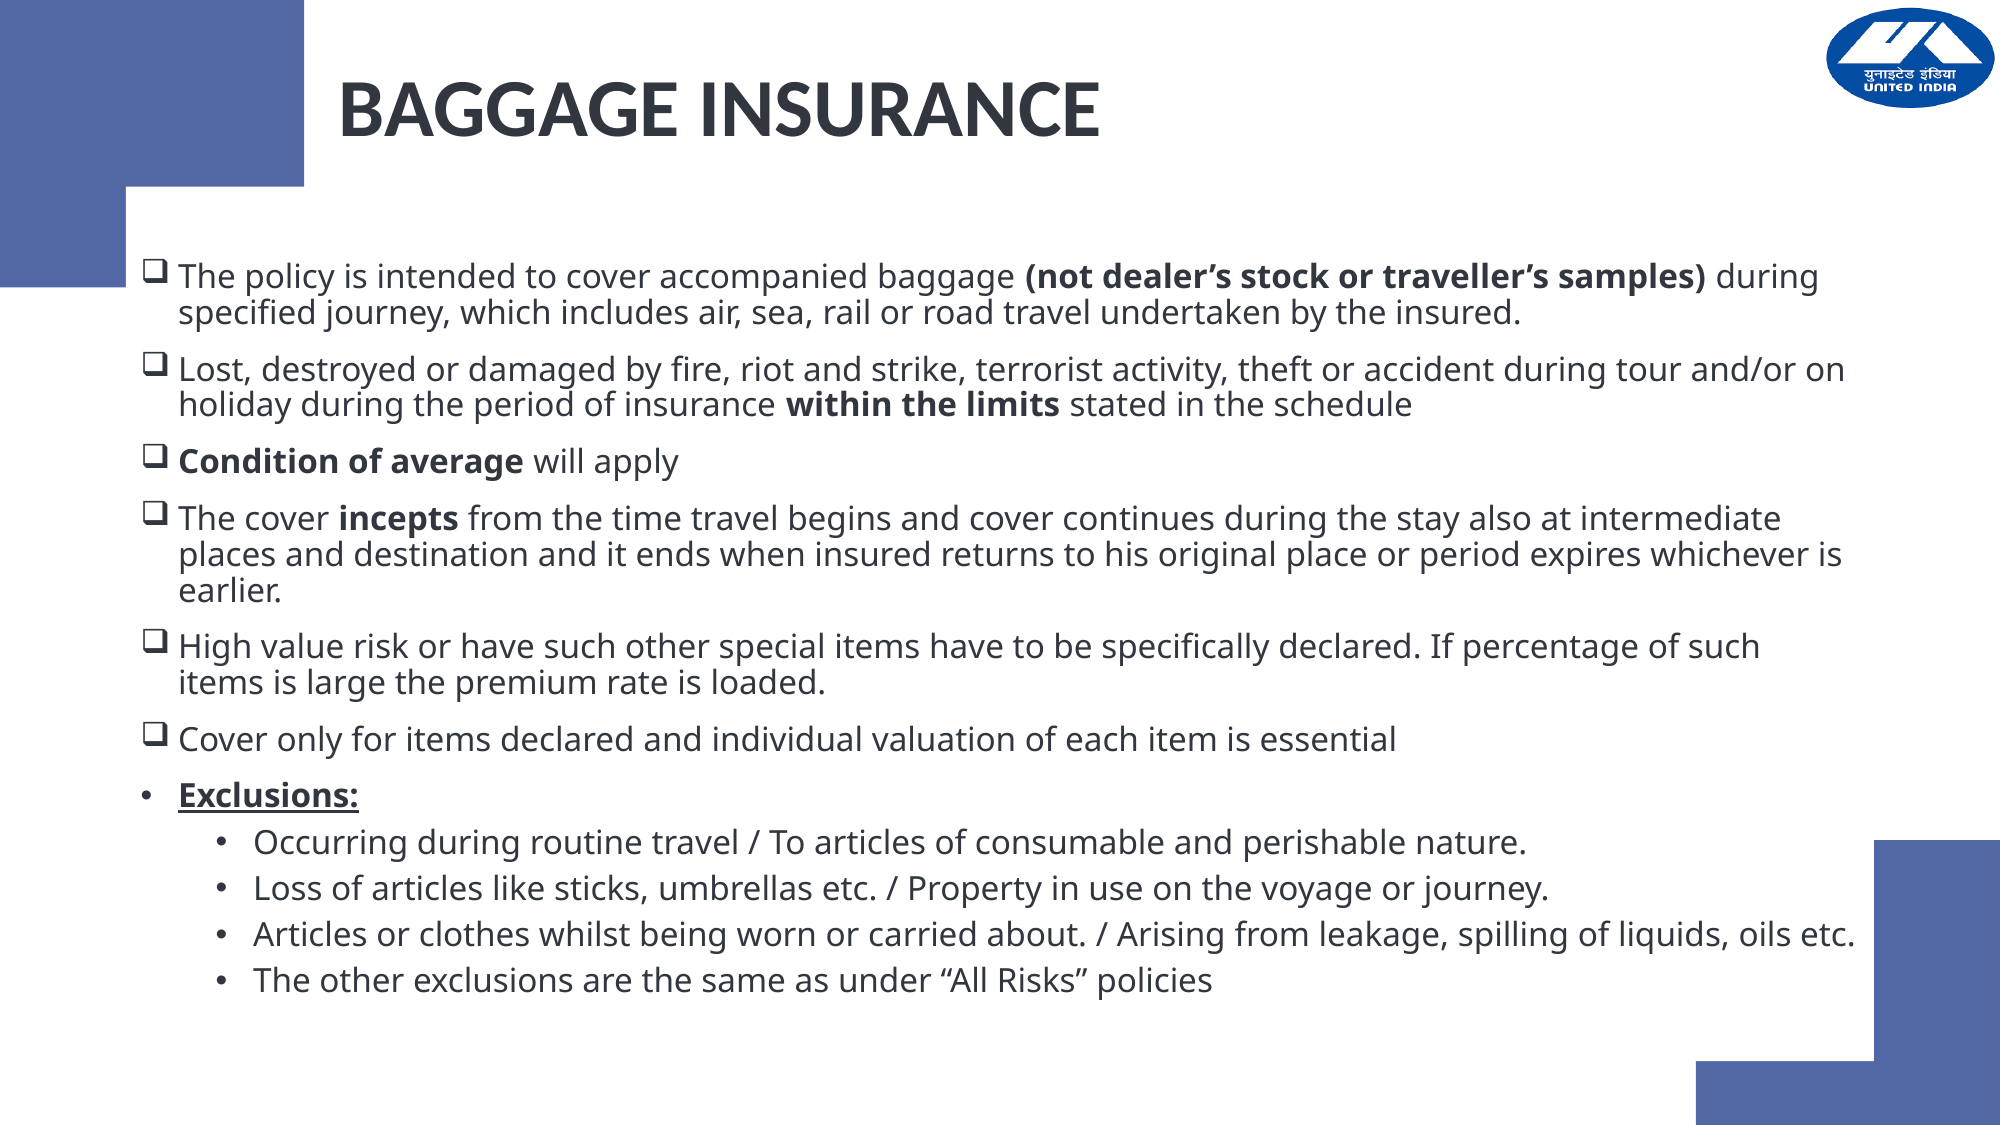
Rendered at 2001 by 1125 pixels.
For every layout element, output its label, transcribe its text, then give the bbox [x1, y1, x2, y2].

picture [1820, 3, 2000, 111]
text_box BAGGAGE INSURANCE [324, 57, 1939, 162]
text_box The policy is intended to cover accompanied baggage (not dealer’s stock or traveller’s samples) during specified journey, which includes air, sea, rail or road travel undertaken by the insured. Lost, destroyed or damaged by fire, riot and strike, terrorist activity, theft or accident during tour and/or on holiday during the period of insurance within the limits stated in the schedule Condition of average will apply The cover incepts from the time travel begins and cover continues during the stay also at intermediate places and destination and it ends when insured returns to his original place or period expires whichever is earlier. High value risk or have such other special items have to be specifically declared. If percentage of such items is large the premium rate is loaded. Cover only for items declared and individual valuation of each item is essential Exclusions: Occurring during routine travel / To articles of consumable and perishable nature. Loss of articles like sticks, umbrellas etc. / Property in use on the voyage or journey. Articles or clothes whilst being worn or carried about. / Arising from leakage, spilling of liquids, oils etc. The other exclusions are the same as under “All Risks” policies [125, 186, 1874, 1062]
